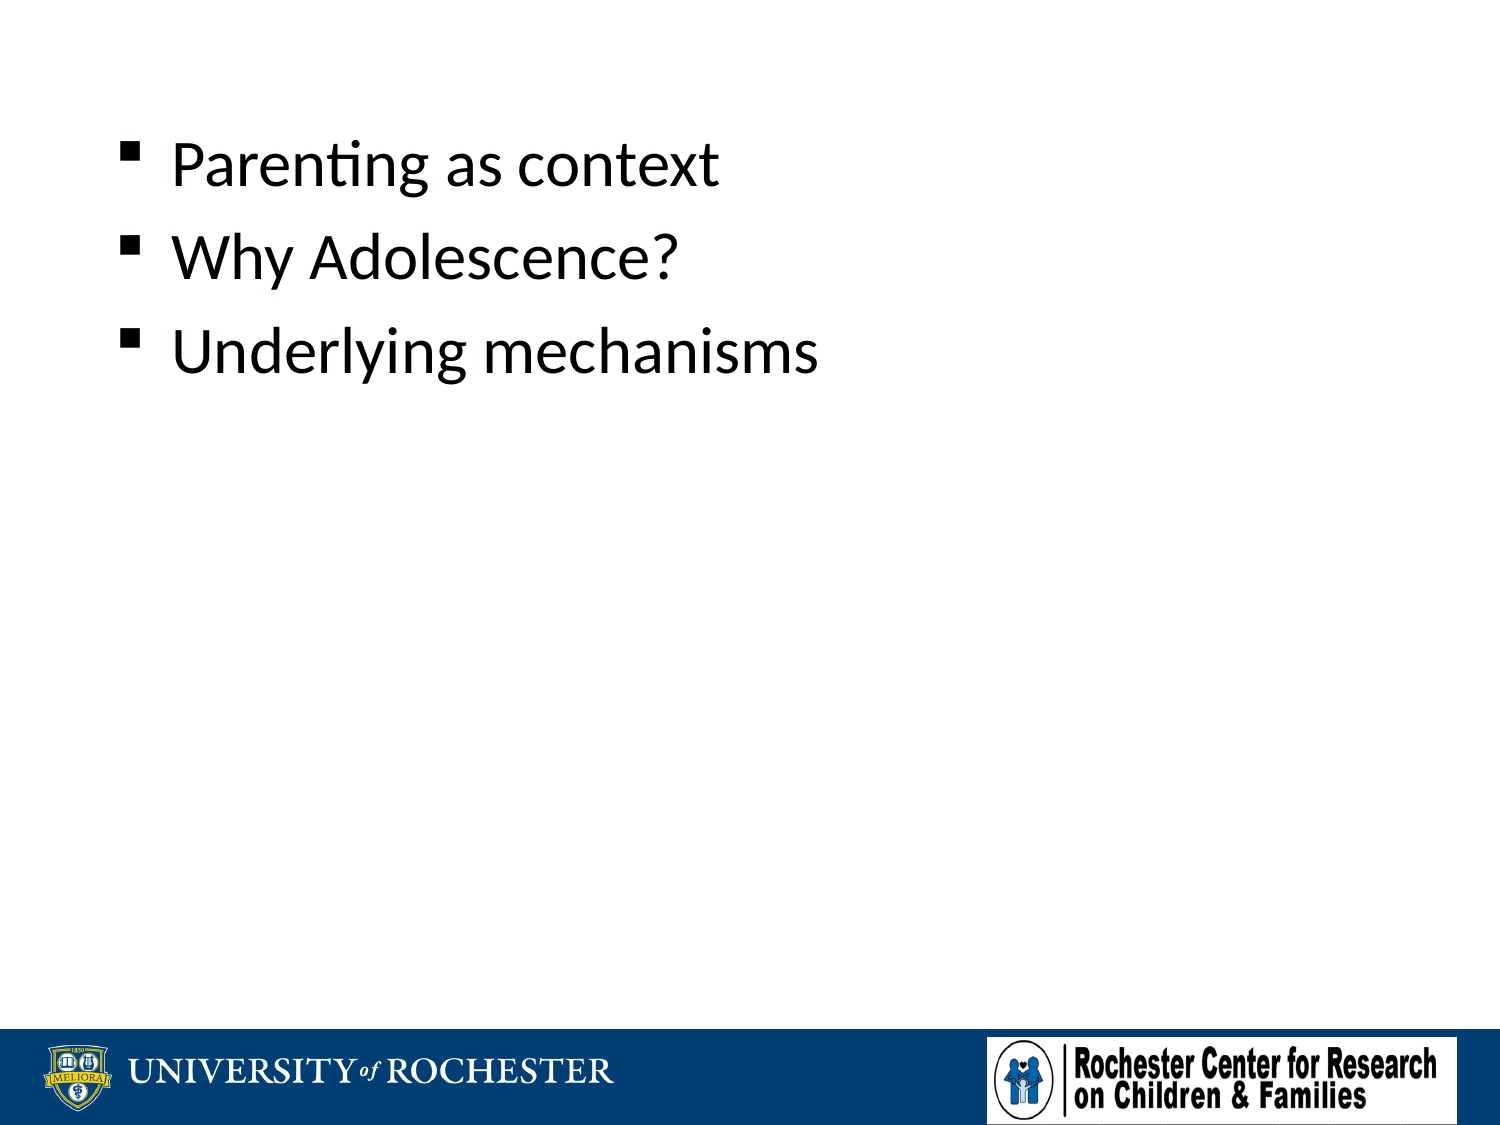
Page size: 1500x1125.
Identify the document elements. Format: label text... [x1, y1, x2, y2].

list Parenting as context Why Adolescence? Underlying mechanisms [99, 112, 1376, 788]
picture [0, 1029, 1500, 1125]
